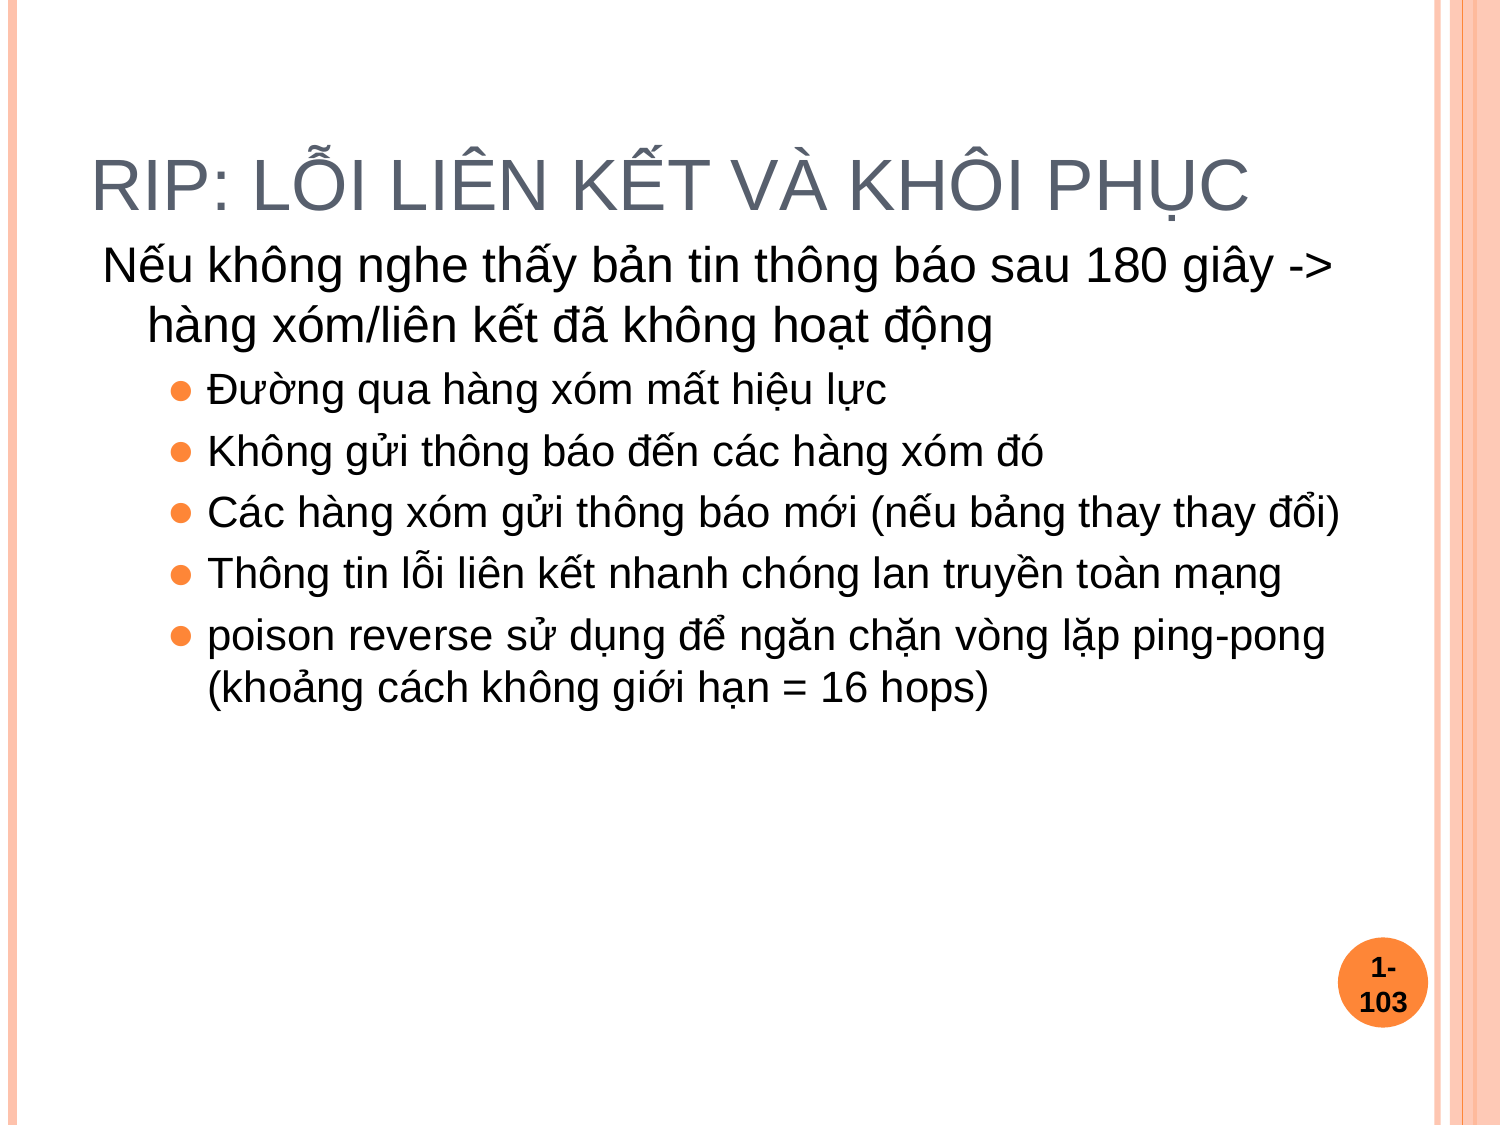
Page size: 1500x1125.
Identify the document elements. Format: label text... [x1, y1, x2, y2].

list Nếu không nghe thấy bản tin thông báo sau 180 giây -> hàng xóm/liên kết đã không hoạt động Đường qua hàng xóm mất hiệu lực Không gửi thông báo đến các hàng xóm đó Các hàng xóm gửi thông báo mới (nếu bảng thay thay đổi) Thông tin lỗi liên kết nhanh chóng lan truyền toàn mạng poison reverse sử dụng để ngăn chặn vòng lặp ping-pong (khoảng cách không giới hạn = 16 hops) [87, 224, 1438, 1075]
slide_number 1-‹#› [1333, 940, 1434, 1026]
title RIP: Lỗi liên kết và khôi phục [75, 45, 1300, 233]
